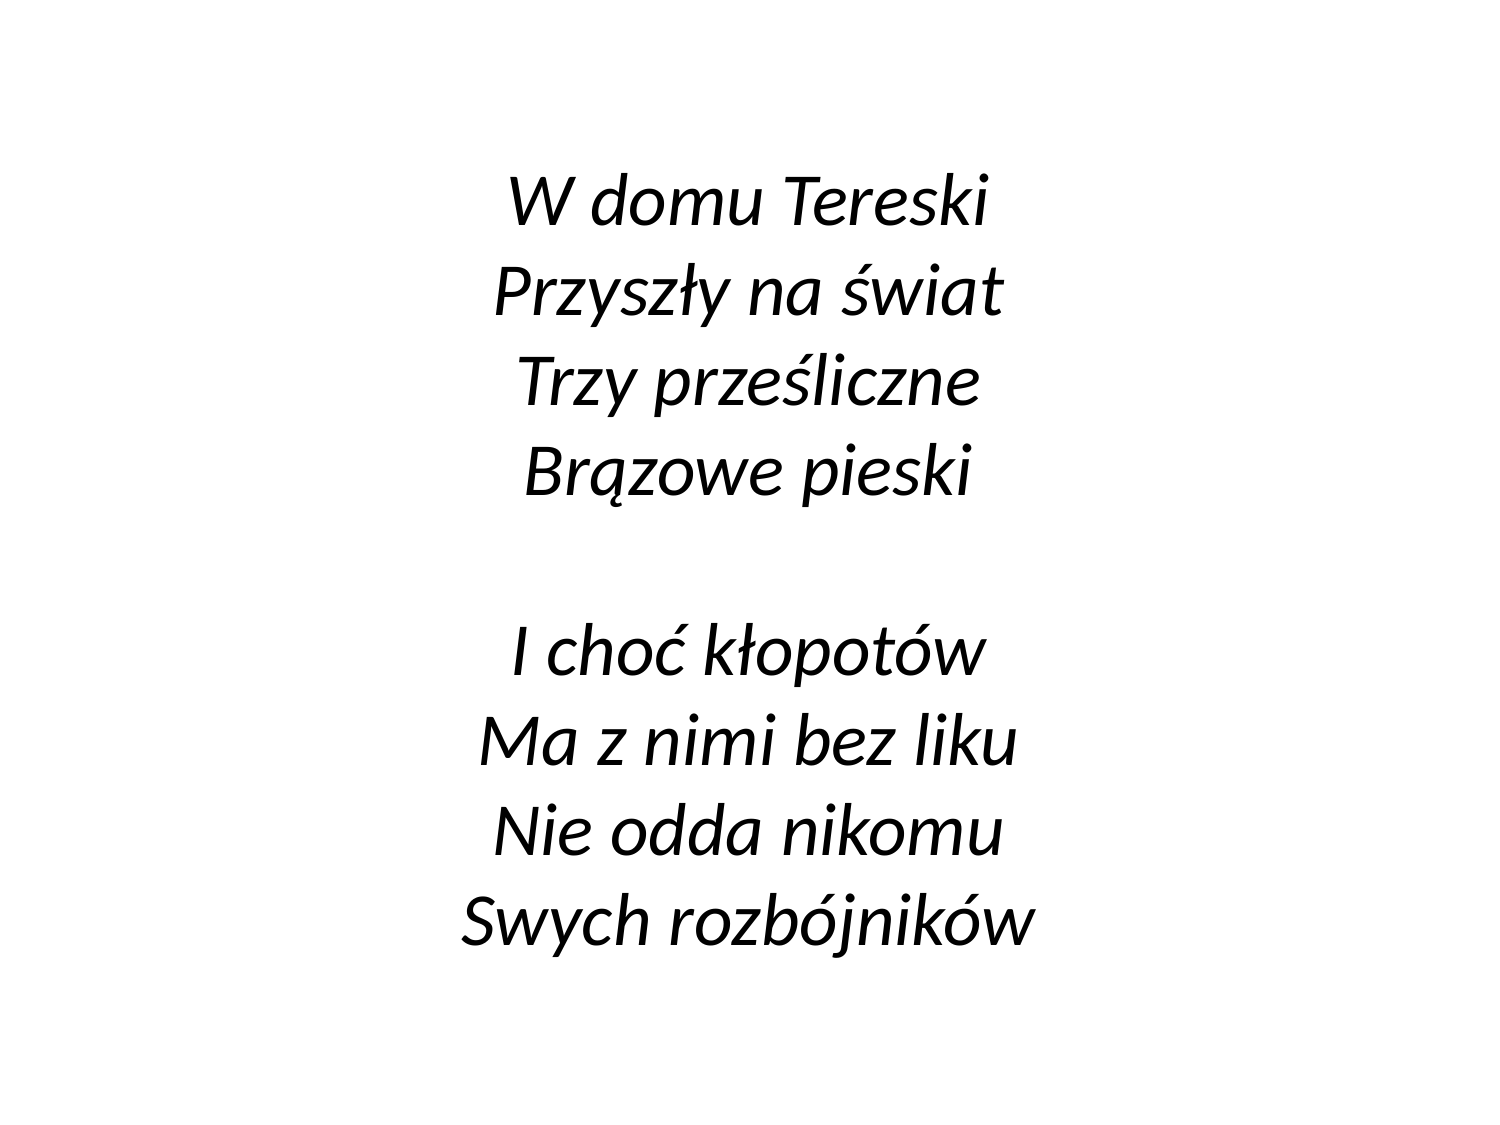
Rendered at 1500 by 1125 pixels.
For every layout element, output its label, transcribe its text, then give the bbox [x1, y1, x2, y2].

text_box W domu Tereski Przyszły na świat Trzy prześliczne Brązowe pieski I choć kłopotów Ma z nimi bez liku Nie odda nikomu Swych rozbójników [242, 142, 1255, 968]
